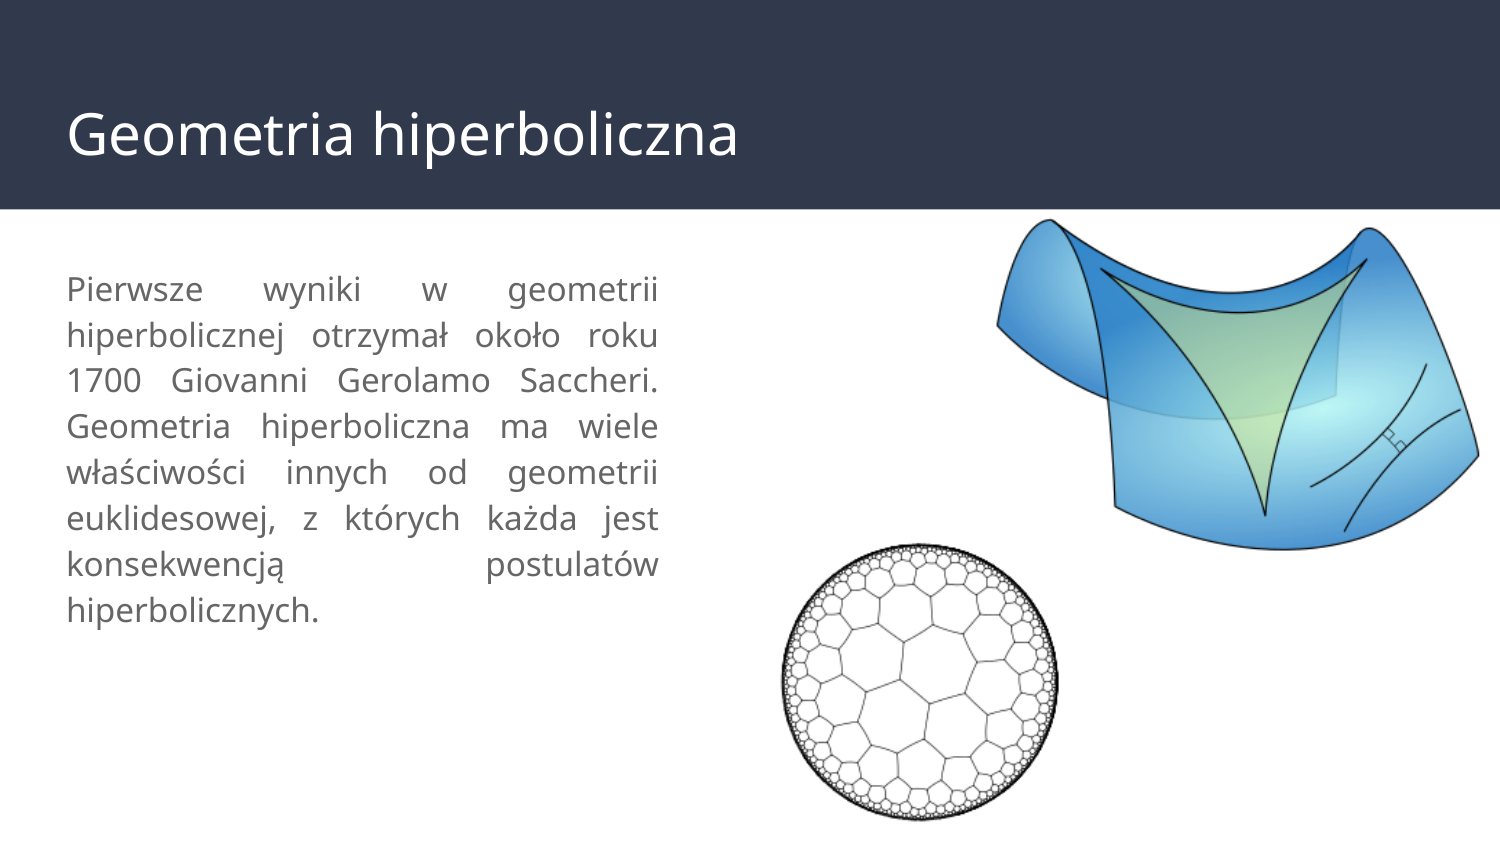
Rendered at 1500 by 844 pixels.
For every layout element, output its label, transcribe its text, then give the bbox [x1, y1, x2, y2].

list Pierwsze wyniki w geometrii hiperbolicznej otrzymał około roku 1700 Giovanni Gerolamo Saccheri. Geometria hiperboliczna ma wiele właściwości innych od geometrii euklidesowej, z których każda jest konsekwencją postulatów hiperbolicznych. [51, 247, 675, 823]
picture [674, 213, 1500, 844]
title Geometria hiperboliczna [51, 82, 1449, 185]
